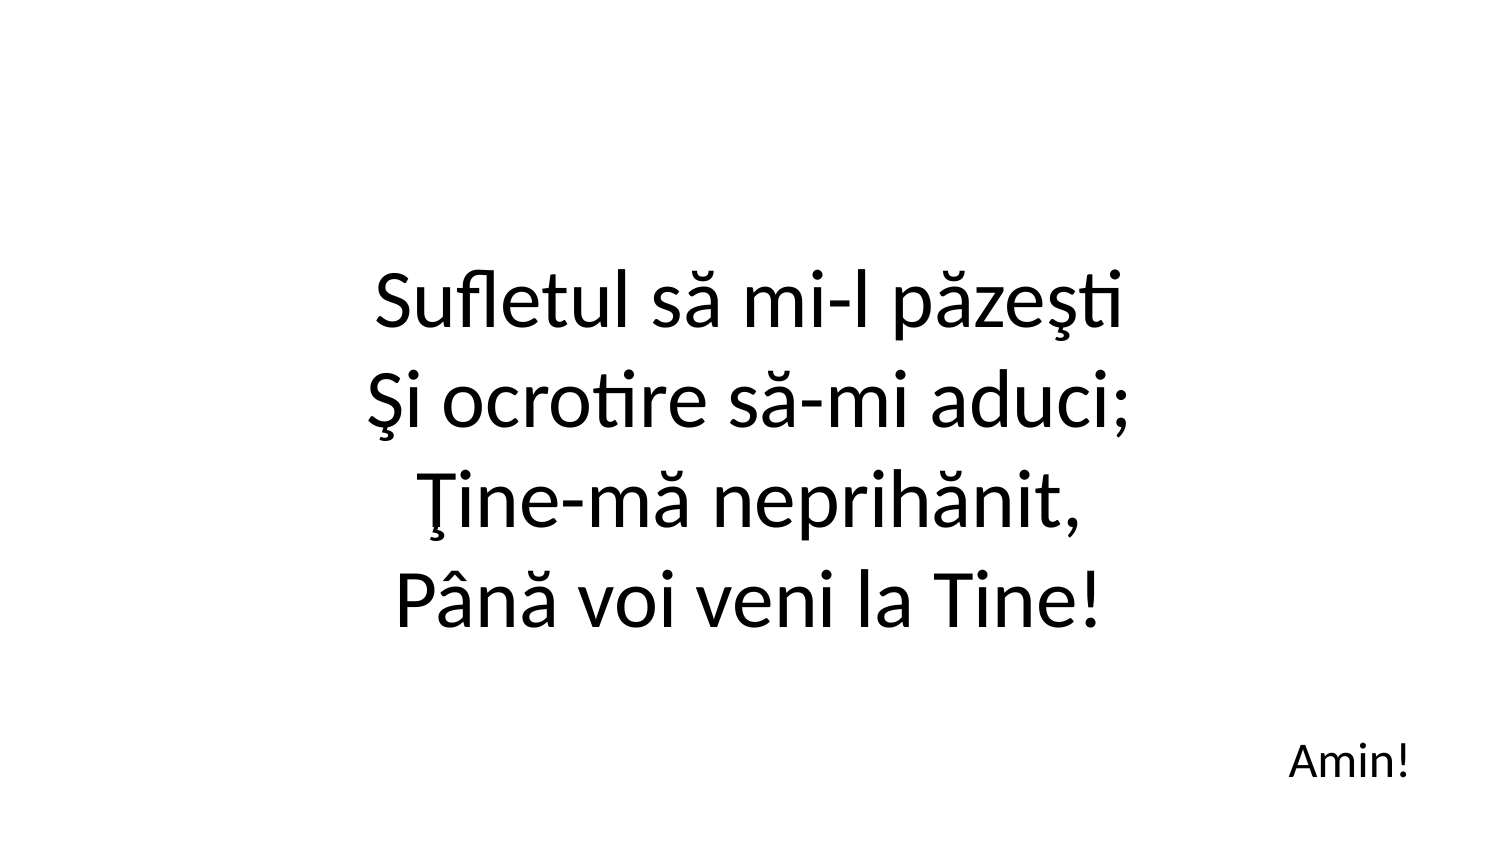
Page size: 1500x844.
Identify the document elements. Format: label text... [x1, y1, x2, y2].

text_box Amin! [1273, 674, 1427, 795]
text_box Sufletul să mi-l păzeşti Şi ocrotire să-mi aduci; Ţine-mă neprihănit, Până voi veni la Tine! [351, 192, 1149, 652]
